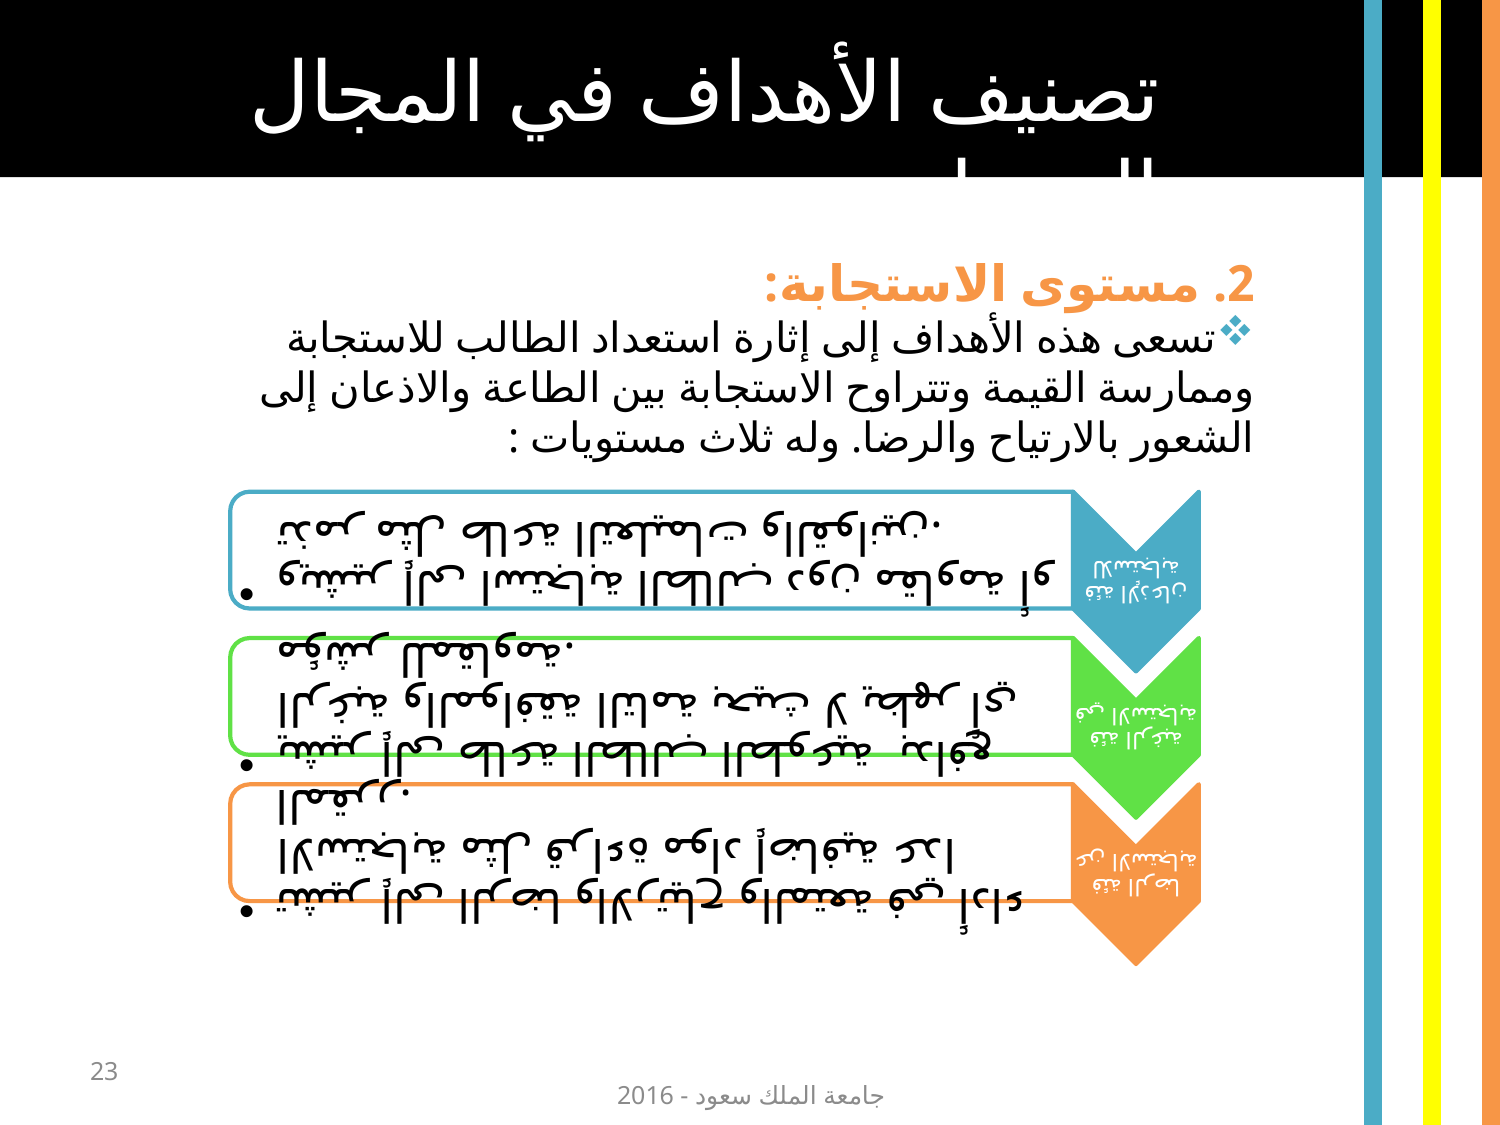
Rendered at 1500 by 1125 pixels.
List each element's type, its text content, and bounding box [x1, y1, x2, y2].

text_box [1480, 0, 1500, 1125]
slide_number 23 [75, 1042, 425, 1103]
text_box [0, 0, 1362, 179]
text_box [1362, 0, 1384, 1125]
text_box 2. مستوى الاستجابة: تسعى هذه الأهداف إلى إثارة استعداد الطالب للاستجابة وممارسة القيمة وتتراوح الاستجابة بين الطاعة والاذعان إلى الشعور بالارتياح والرضا. وله ثلاث مستويات : [145, 243, 1270, 469]
text_box [1384, 0, 1421, 179]
text_box تصنيف الأهداف في المجال الوجداني [118, 30, 1176, 246]
text_box [1421, 0, 1443, 1125]
text_box [1443, 0, 1480, 179]
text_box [229, 491, 1200, 965]
footer جامعة الملك سعود - 2016 [513, 1065, 989, 1125]
